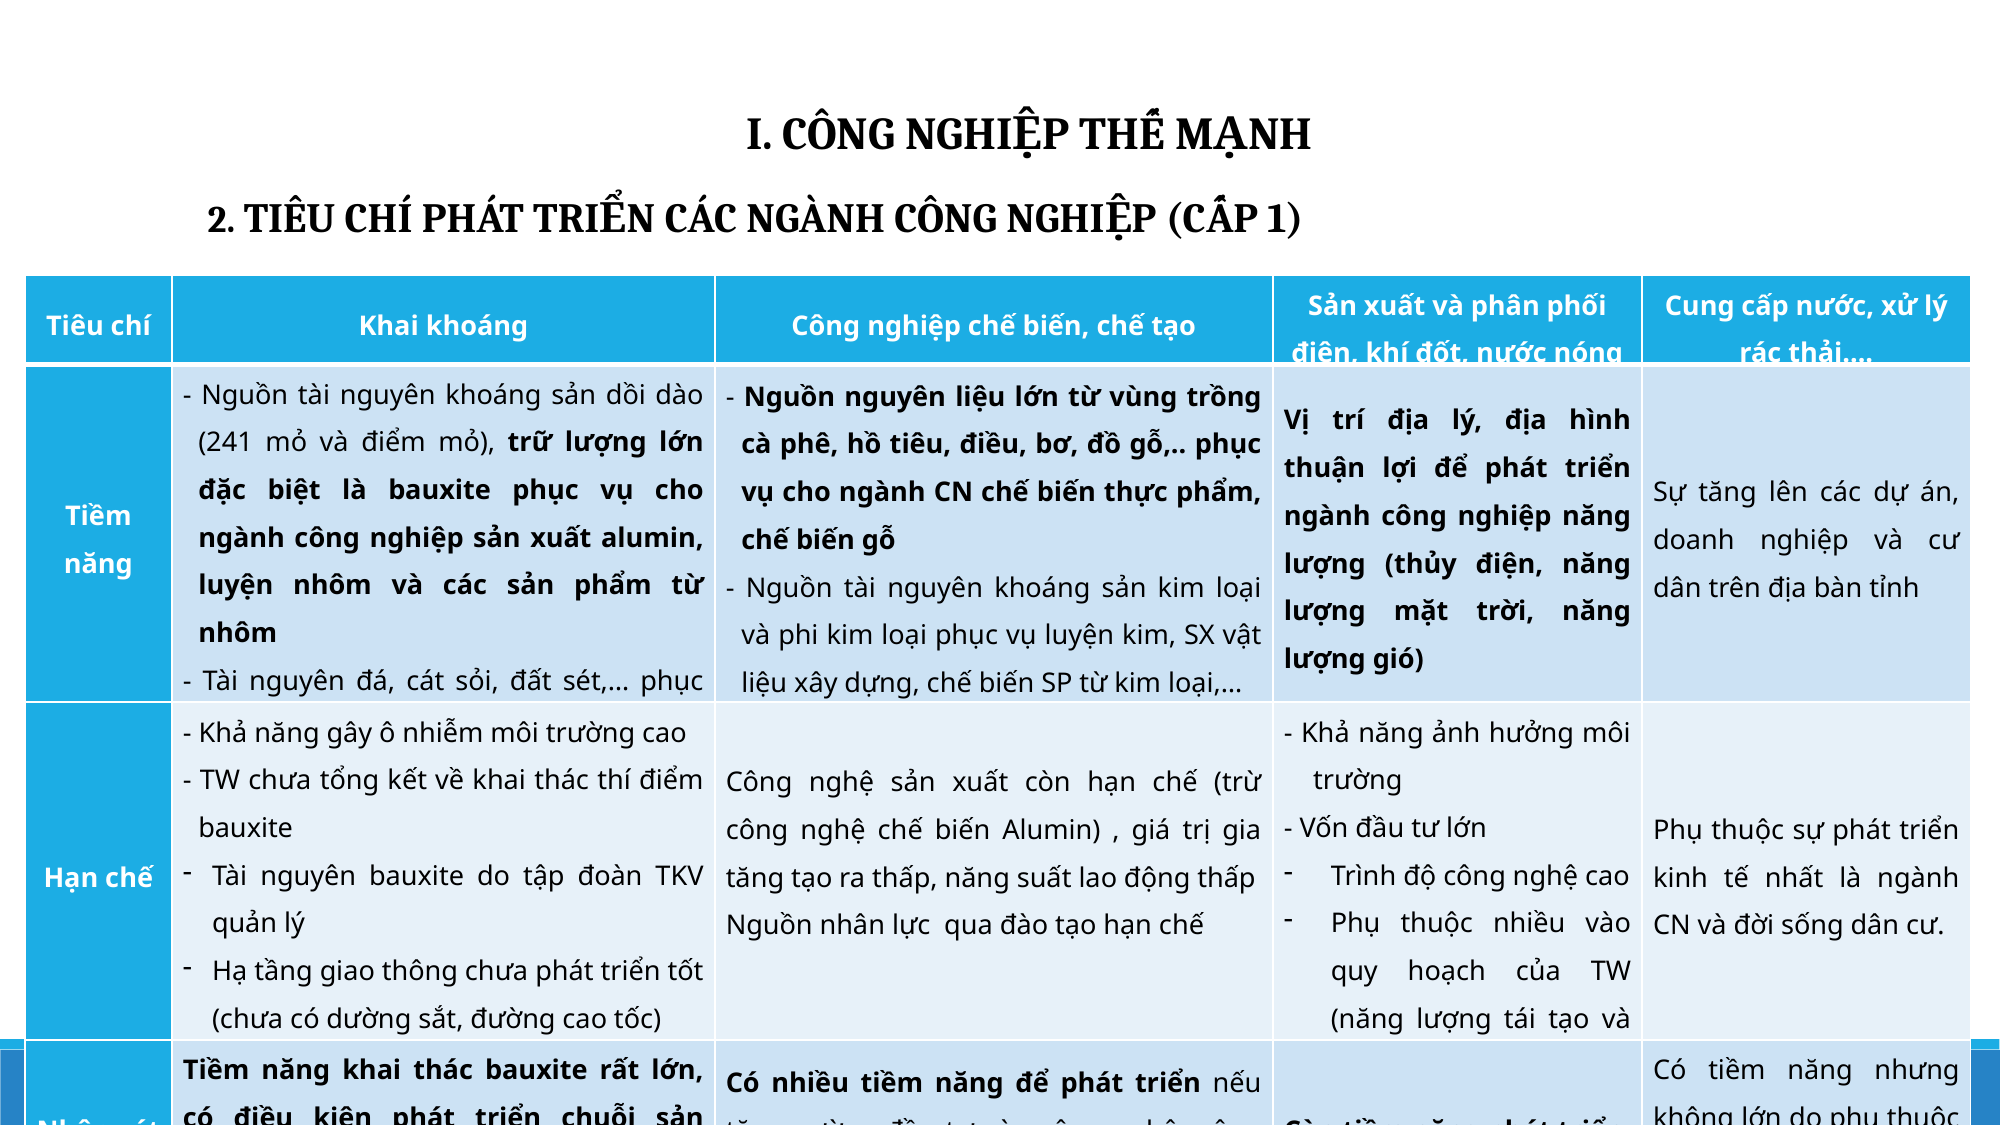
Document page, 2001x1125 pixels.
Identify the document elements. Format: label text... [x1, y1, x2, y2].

table_cell Phụ thuộc sự phát triển kinh tế nhất là ngành CN và đời sống dân cư. [1643, 703, 1970, 1039]
table_cell Công nghệ sản xuất còn hạn chế (trừ công nghệ chế biến Alumin) , giá trị gia tăng tạo ra thấp, năng suất lao động thấp Nguồn nhân lực qua đào tạo hạn chế [716, 703, 1272, 1039]
table_cell Sự tăng lên các dự án, doanh nghiệp và cư dân trên địa bàn tỉnh [1643, 367, 1970, 701]
table_cell Nhận xét [26, 1041, 171, 1125]
table_cell Tiềm năng khai thác bauxite rất lớn, có điều kiện phát triển chuỗi sản phẩm nhằm khai thác tối đa chuỗi giá trị bauxite – nhôm [173, 1041, 714, 1125]
table_cell - Khả năng gây ô nhiễm môi trường cao - TW chưa tổng kết về khai thác thí điểm bauxite Tài nguyên bauxite do tập đoàn TKV quản lý Hạ tầng giao thông chưa phát triển tốt (chưa có dường sắt, đường cao tốc) Vốn đầu tư lớn [173, 703, 714, 1039]
table_cell Tiềm năng [26, 367, 171, 701]
table_header Tiêu chí [26, 276, 171, 362]
table_cell - Nguồn tài nguyên khoáng sản dồi dào (241 mỏ và điểm mỏ), trữ lượng lớn đặc biệt là bauxite phục vụ cho ngành công nghiệp sản xuất alumin, luyện nhôm và các sản phẩm từ nhôm - Tài nguyên đá, cát sỏi, đất sét,… phục vụ cho CN SX vật liệu xây dựng [173, 367, 714, 701]
table_cell - Khả năng ảnh hưởng môi trường - Vốn đầu tư lớn Trình độ công nghệ cao Phụ thuộc nhiều vào quy hoạch của TW (năng lượng tái tạo và thủy điện) [1274, 703, 1641, 1039]
table_cell Có nhiều tiềm năng để phát triển nếu tăng cường đầu tư vào công nghệ, nâng cao trình độ lao động, mở rộng quy mô SX [716, 1041, 1272, 1125]
table_cell Hạn chế [26, 703, 171, 1039]
table_cell Vị trí địa lý, địa hình thuận lợi để phát triển ngành công nghiệp năng lượng (thủy điện, năng lượng mặt trời, năng lượng gió) [1274, 367, 1641, 701]
table_cell Có tiềm năng nhưng không lớn do phụ thuộc vào phát triển kinh tế địa phương [1643, 1041, 1970, 1125]
text_box 2. TIÊU CHÍ PHÁT TRIỂN CÁC NGÀNH CÔNG NGHIỆP (CẤP 1) [192, 183, 1319, 249]
table_cell Còn tiềm năng phát triển [1274, 1041, 1641, 1125]
table_header Công nghiệp chế biến, chế tạo [716, 276, 1272, 362]
text_box I. CÔNG NGHIỆP THẾ MẠNH [731, 96, 1328, 167]
table_header Sản xuất và phân phối điện, khí đốt, nước nóng [1274, 276, 1641, 362]
table_header Khai khoáng [173, 276, 714, 362]
table_header Cung cấp nước, xử lý rác thải…. [1643, 276, 1970, 362]
table_cell - Nguồn nguyên liệu lớn từ vùng trồng cà phê, hồ tiêu, điều, bơ, đồ gỗ,.. phục vụ cho ngành CN chế biến thực phẩm, chế biến gỗ - Nguồn tài nguyên khoáng sản kim loại và phi kim loại phục vụ luyện kim, SX vật liệu xây dựng, chế biến SP từ kim loại,… [716, 367, 1272, 701]
